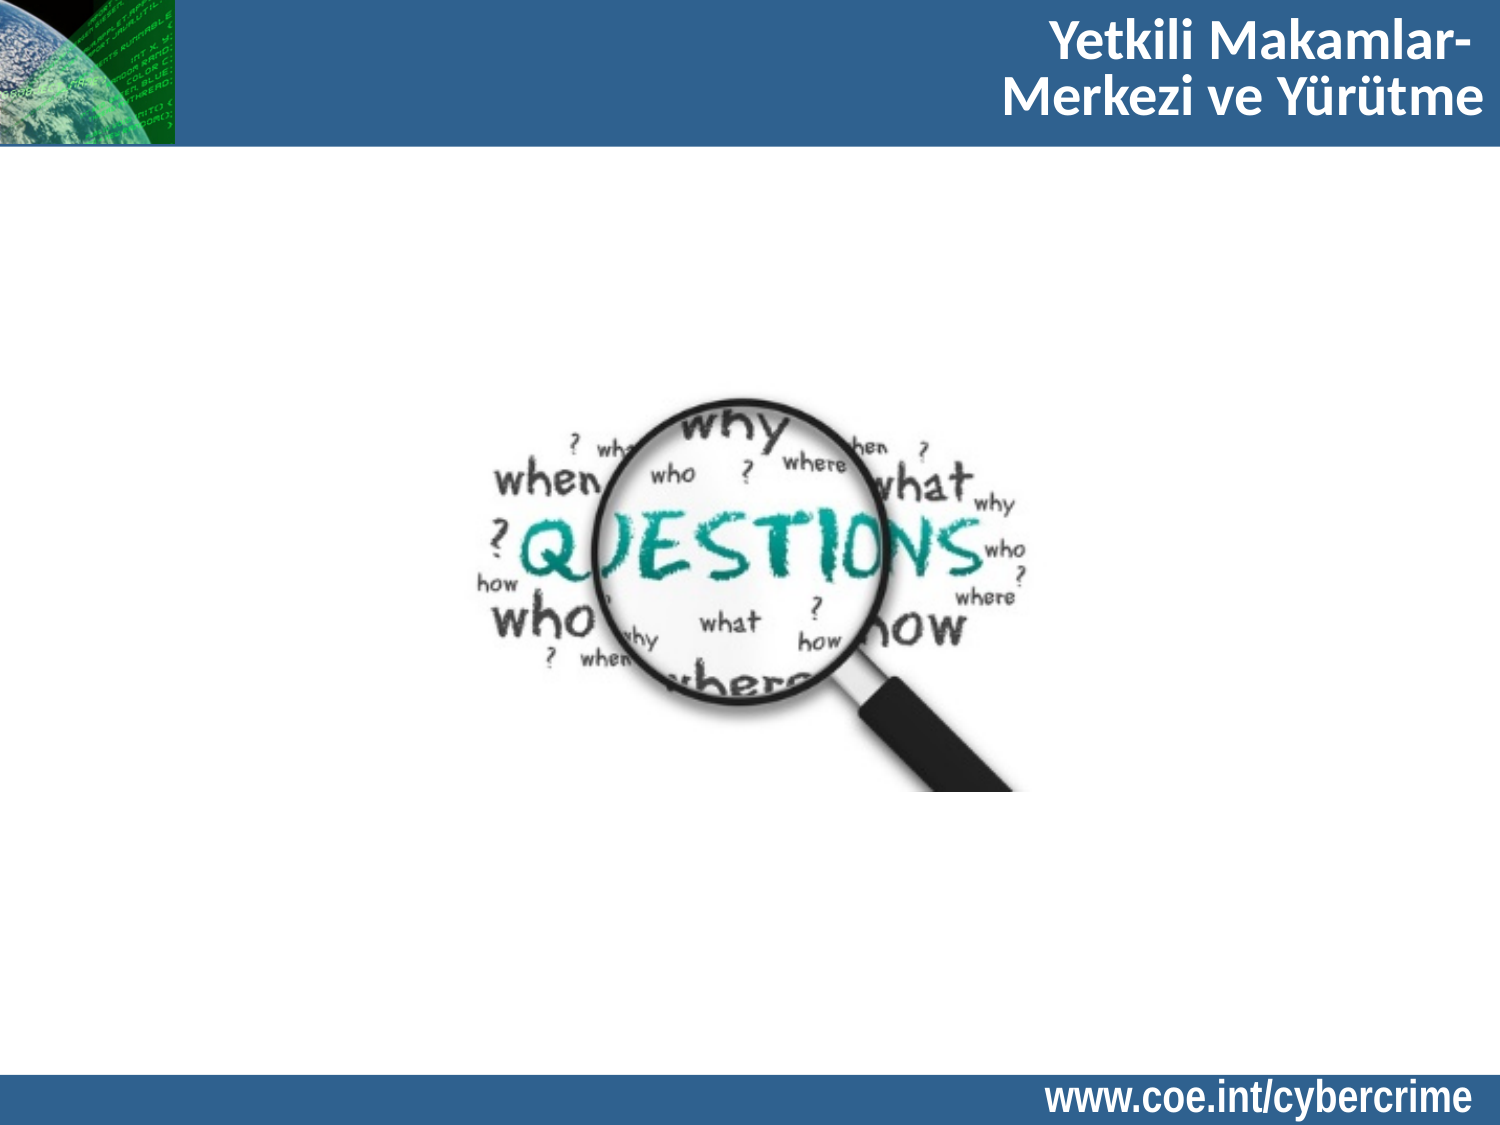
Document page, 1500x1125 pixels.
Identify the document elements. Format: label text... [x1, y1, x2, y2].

text_box www.coe.int/cybercrime [1030, 1059, 1500, 1125]
picture [0, 0, 175, 144]
text_box Yetkili Makamlar- Merkezi ve Yürütme [177, 0, 1500, 149]
text_box [0, 1073, 1030, 1125]
picture [443, 332, 1057, 793]
